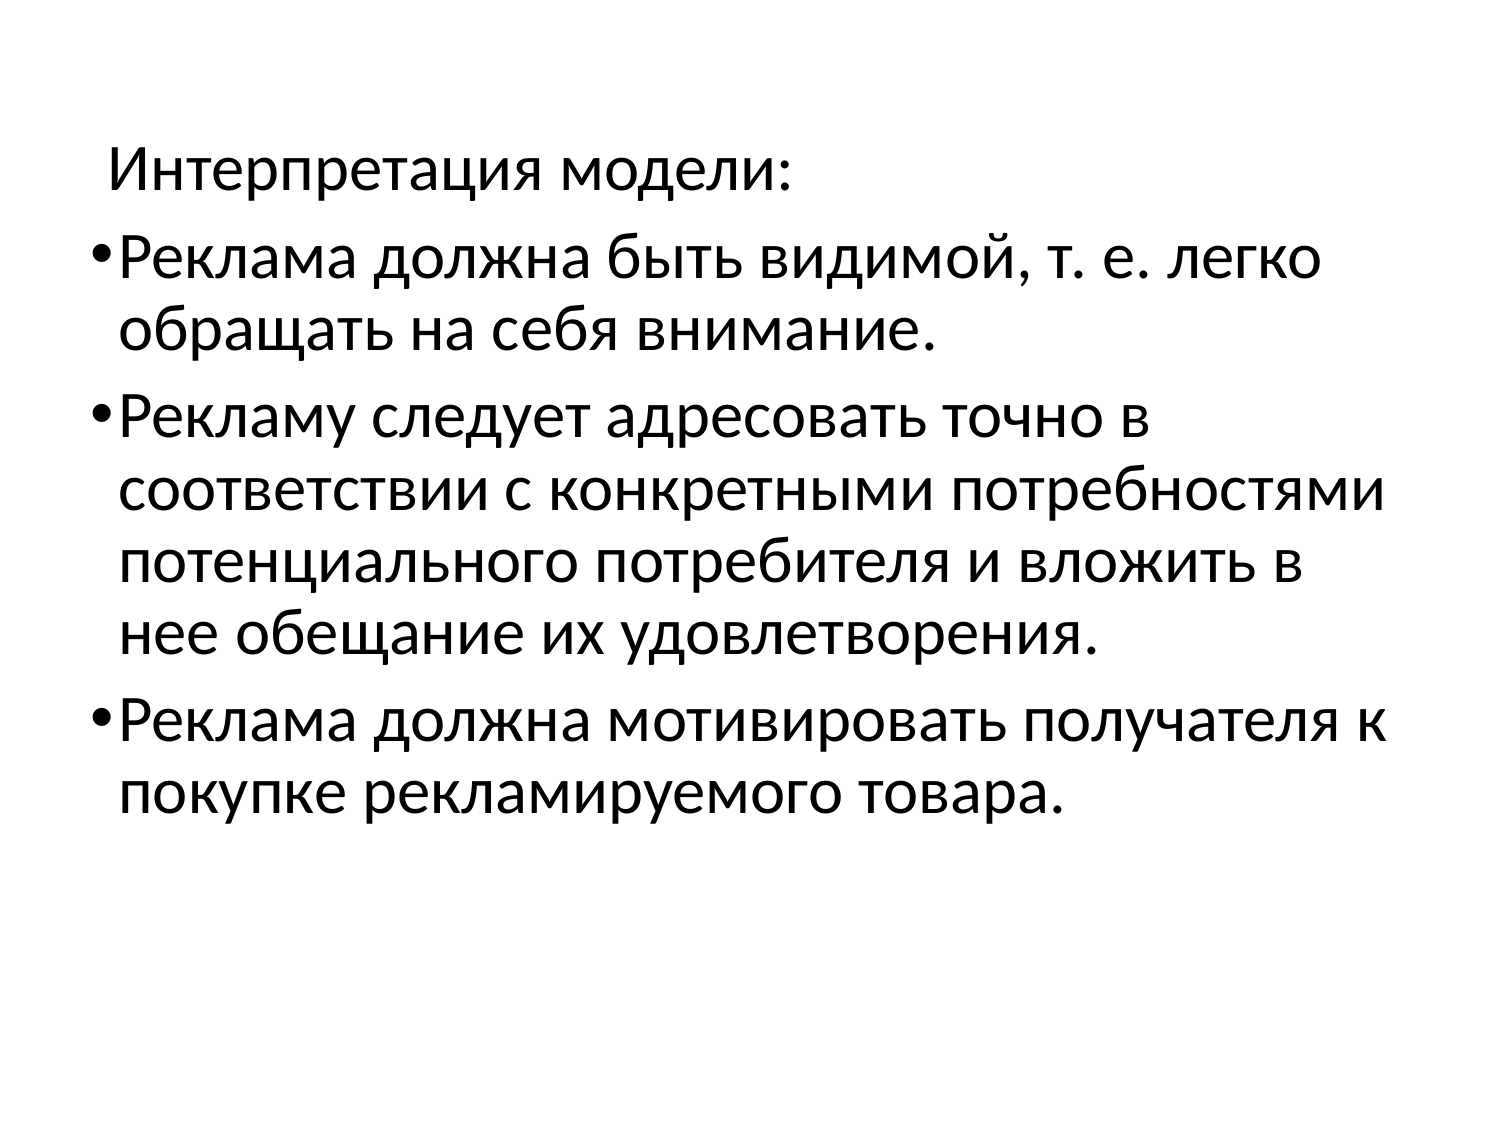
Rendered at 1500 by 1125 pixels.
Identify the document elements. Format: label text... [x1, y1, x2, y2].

list Интерпретация модели: Реклама должна быть видимой, т. е. легко обращать на себя внимание. Рекламу следует адресовать точно в соответствии с конкретными потребностями потенциального потребителя и вложить в нее обещание их удовлетворения. Реклама должна мотивировать получателя к покупке рекламируемого товара. [75, 125, 1425, 1079]
